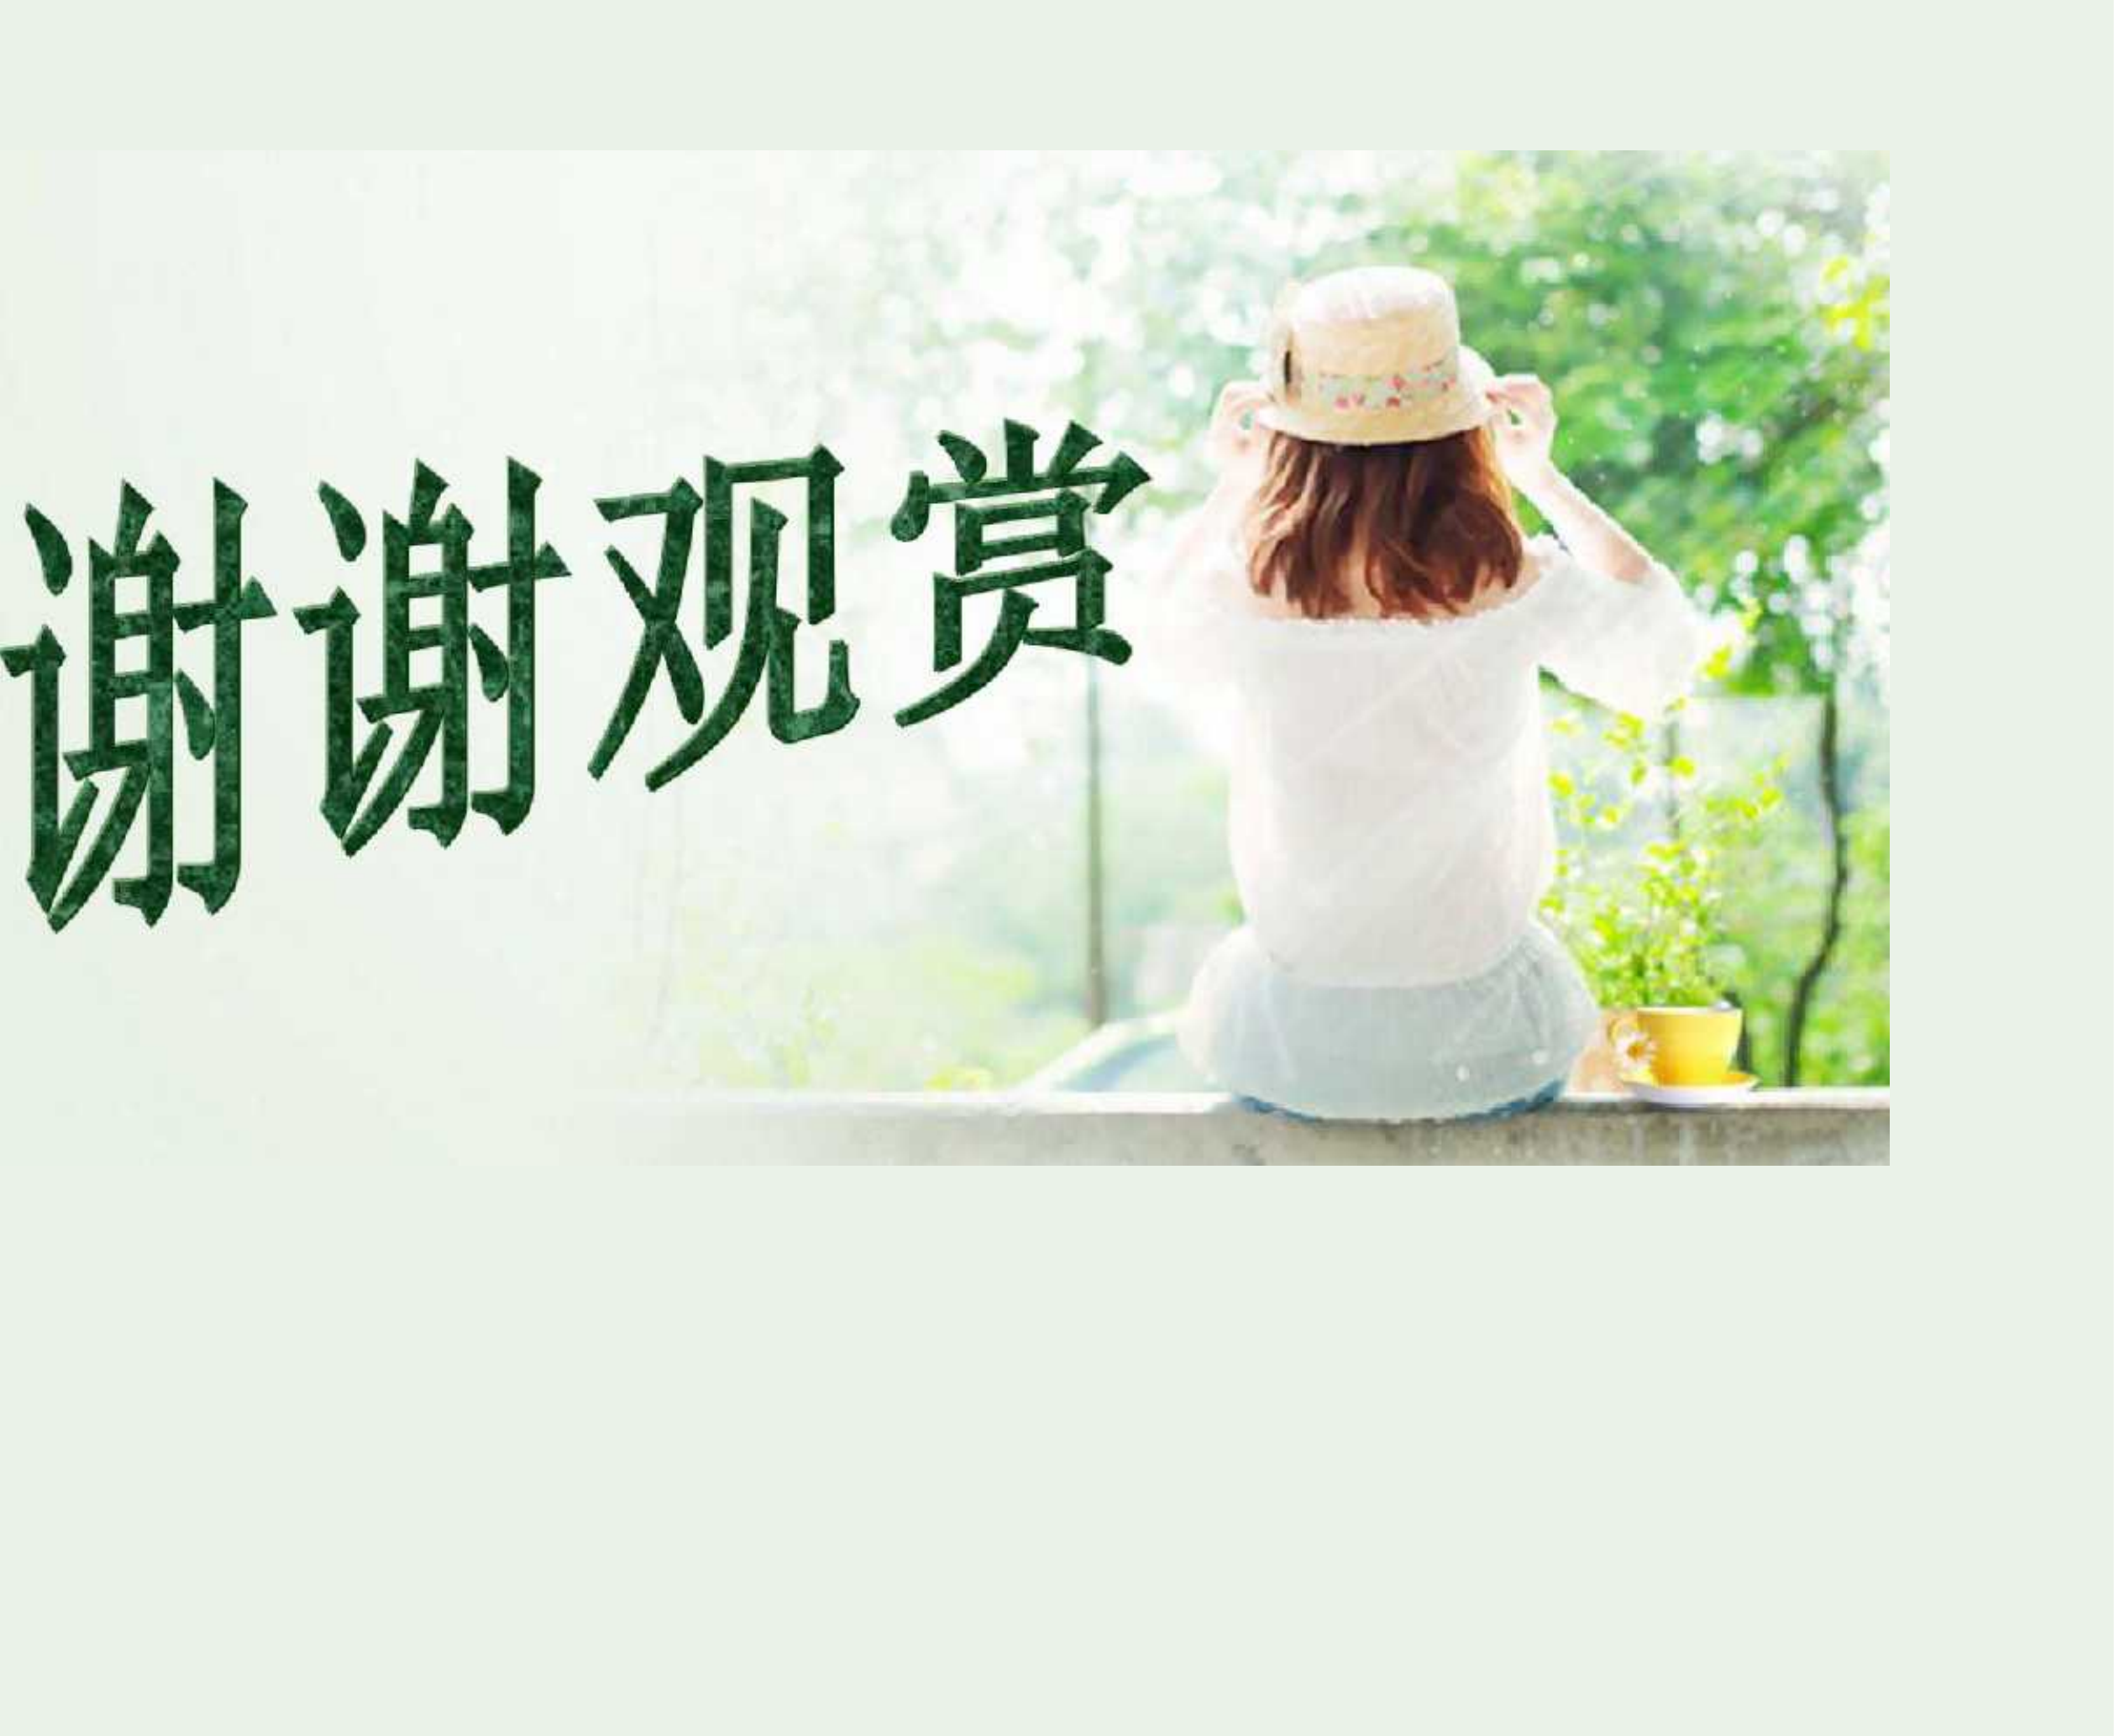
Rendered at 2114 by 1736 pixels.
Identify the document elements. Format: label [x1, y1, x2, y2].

picture [0, 149, 1891, 1166]
